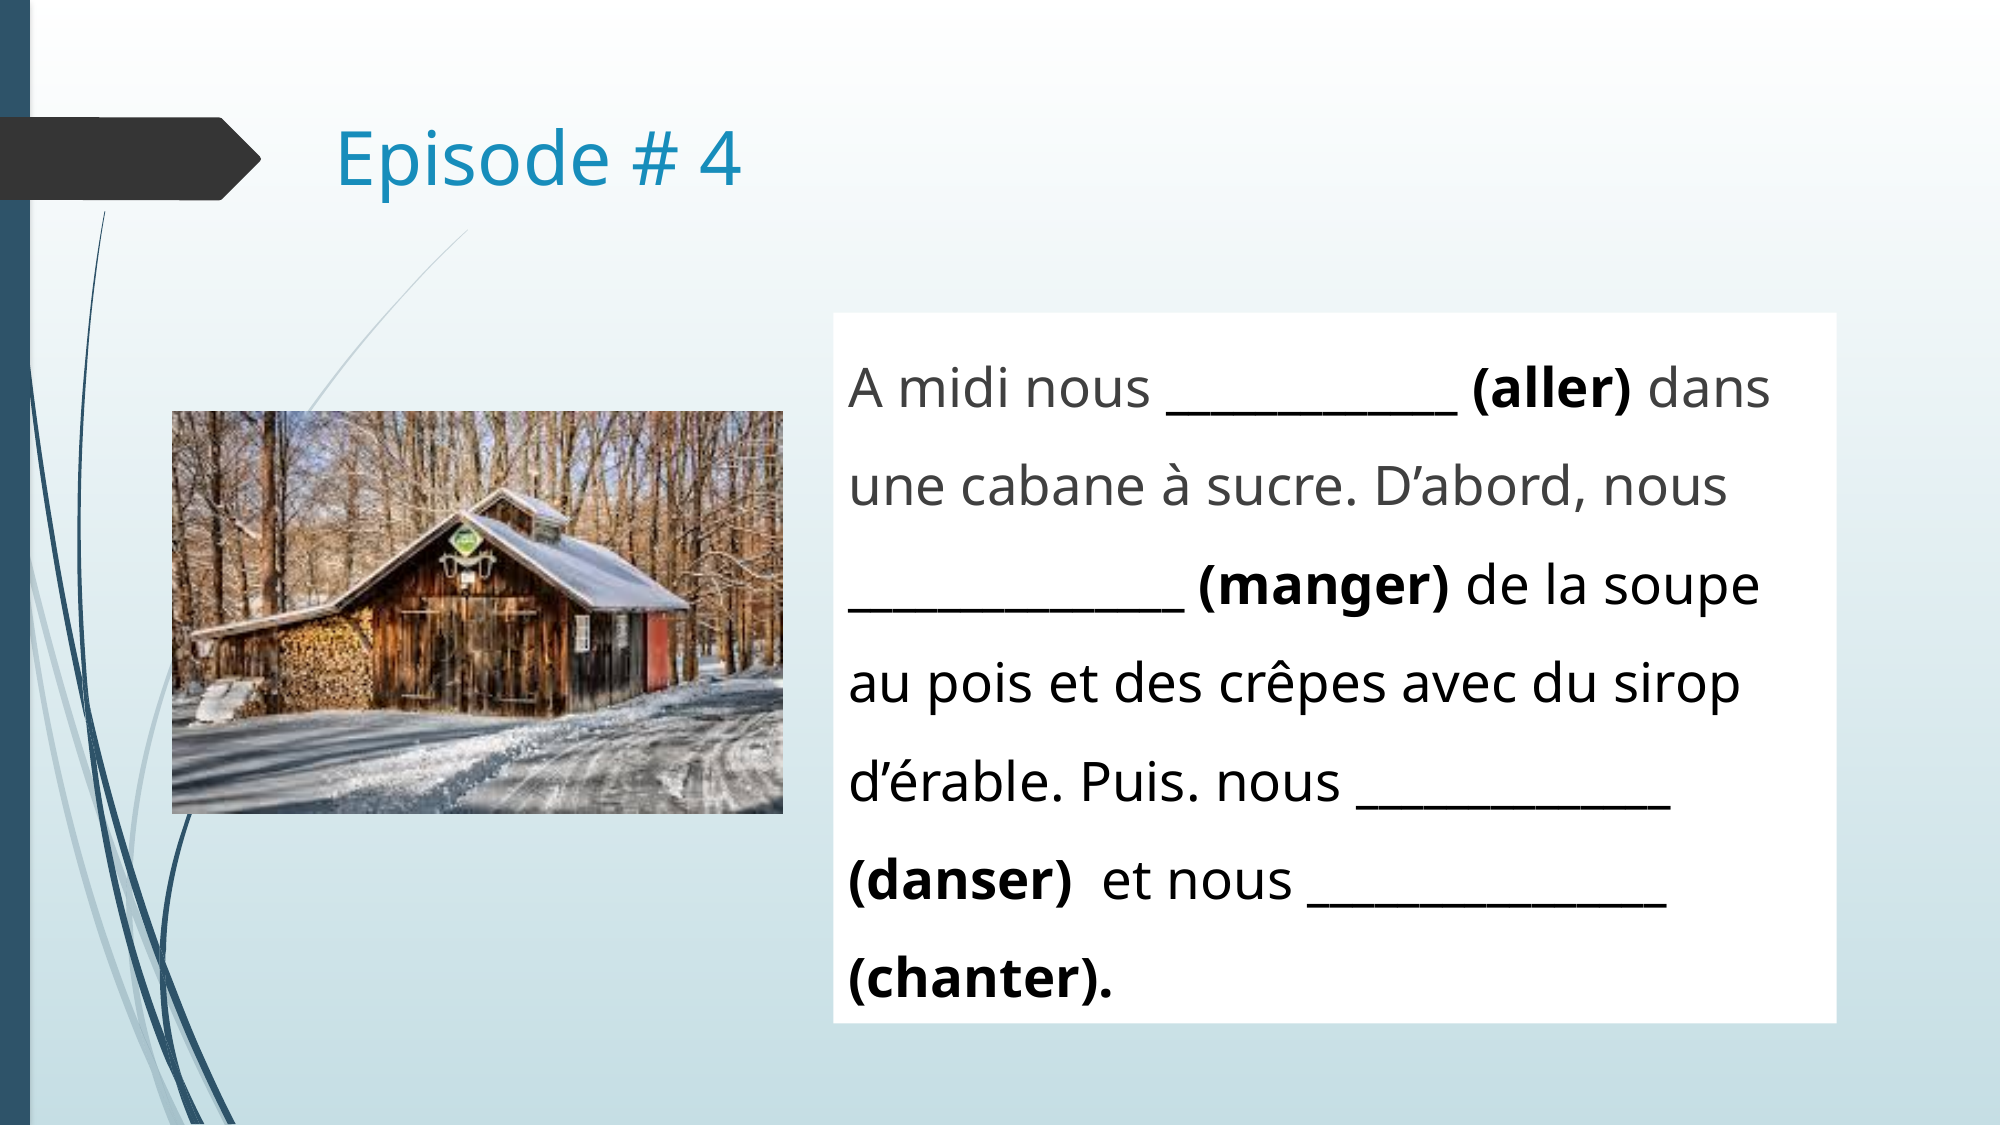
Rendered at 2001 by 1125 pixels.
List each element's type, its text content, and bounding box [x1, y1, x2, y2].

title Episode # 4 [319, 102, 1888, 313]
list A midi nous _____________ (aller) dans une cabane à sucre. D’abord, nous _______________ (manger) de la soupe au pois et des crêpes avec du sirop d’érable. Puis. nous ______________ (danser) et nous ________________ (chanter). [833, 312, 1837, 1024]
picture [171, 411, 783, 815]
